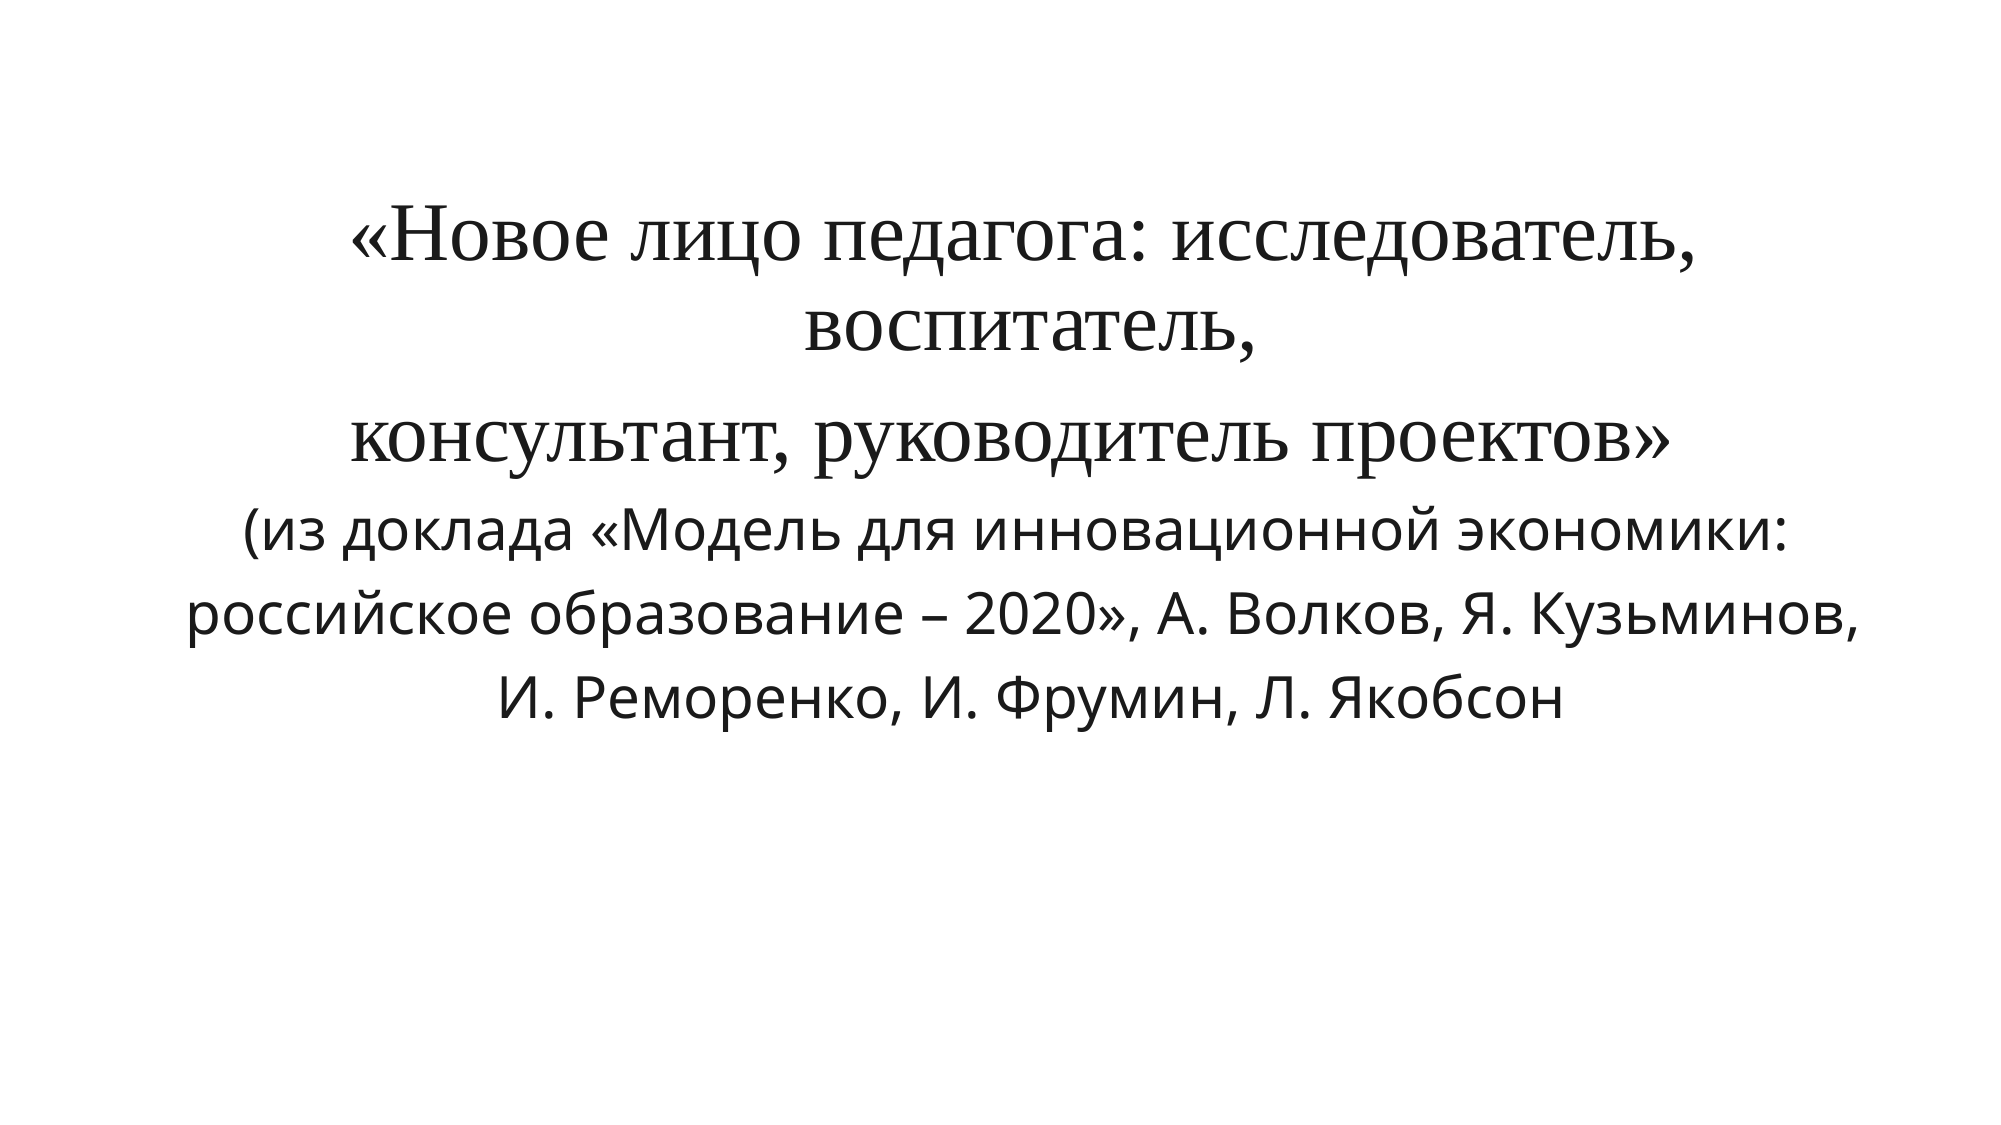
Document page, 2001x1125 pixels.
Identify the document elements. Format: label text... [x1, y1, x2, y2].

list «Новое лицо педагога: исследователь, воспитатель, консультант, руководитель проектов» (из доклада «Модель для инновационной экономики: российское образование – 2020», А. Волков, Я. Кузьминов, И. Реморенко, И. Фрумин, Л. Якобсон [160, 181, 1886, 1028]
